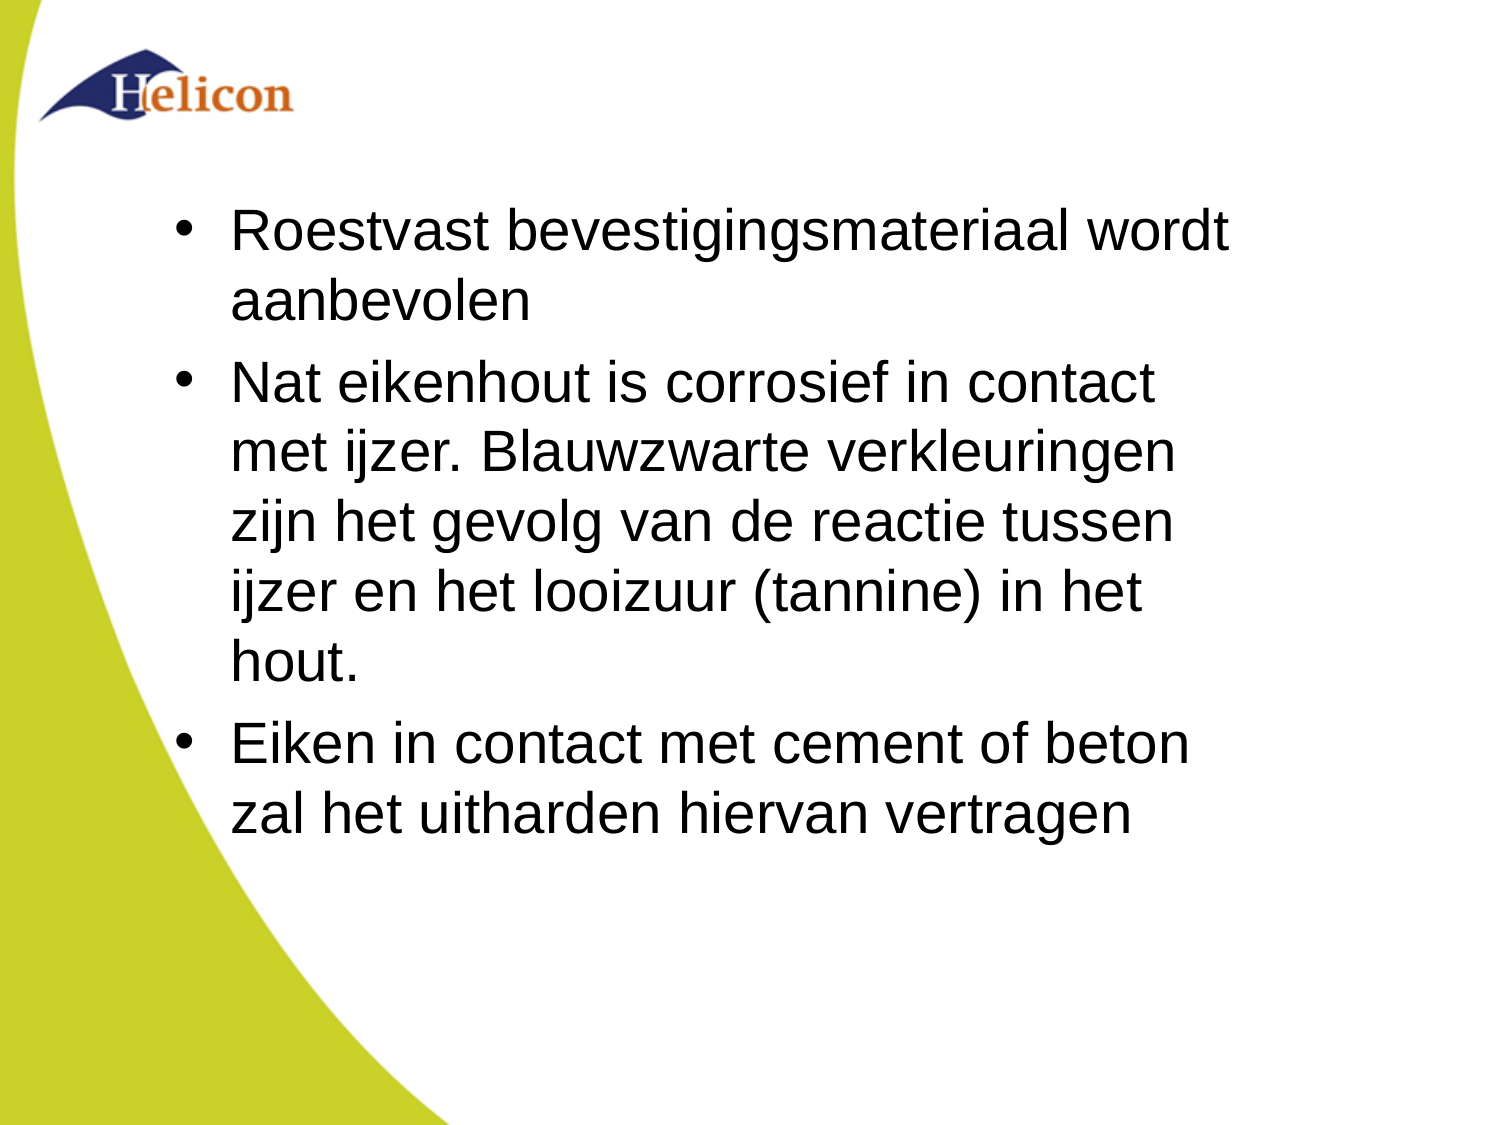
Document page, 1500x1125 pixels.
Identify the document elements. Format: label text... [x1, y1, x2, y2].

picture [0, 0, 1500, 1125]
list Roestvast bevestigingsmateriaal wordt aanbevolen Nat eikenhout is corrosief in contact met ijzer. Blauwzwarte verkleuringen zijn het gevolg van de reactie tussen ijzer en het looizuur (tannine) in het hout. Eiken in contact met cement of beton zal het uitharden hiervan vertragen [159, 184, 1248, 994]
